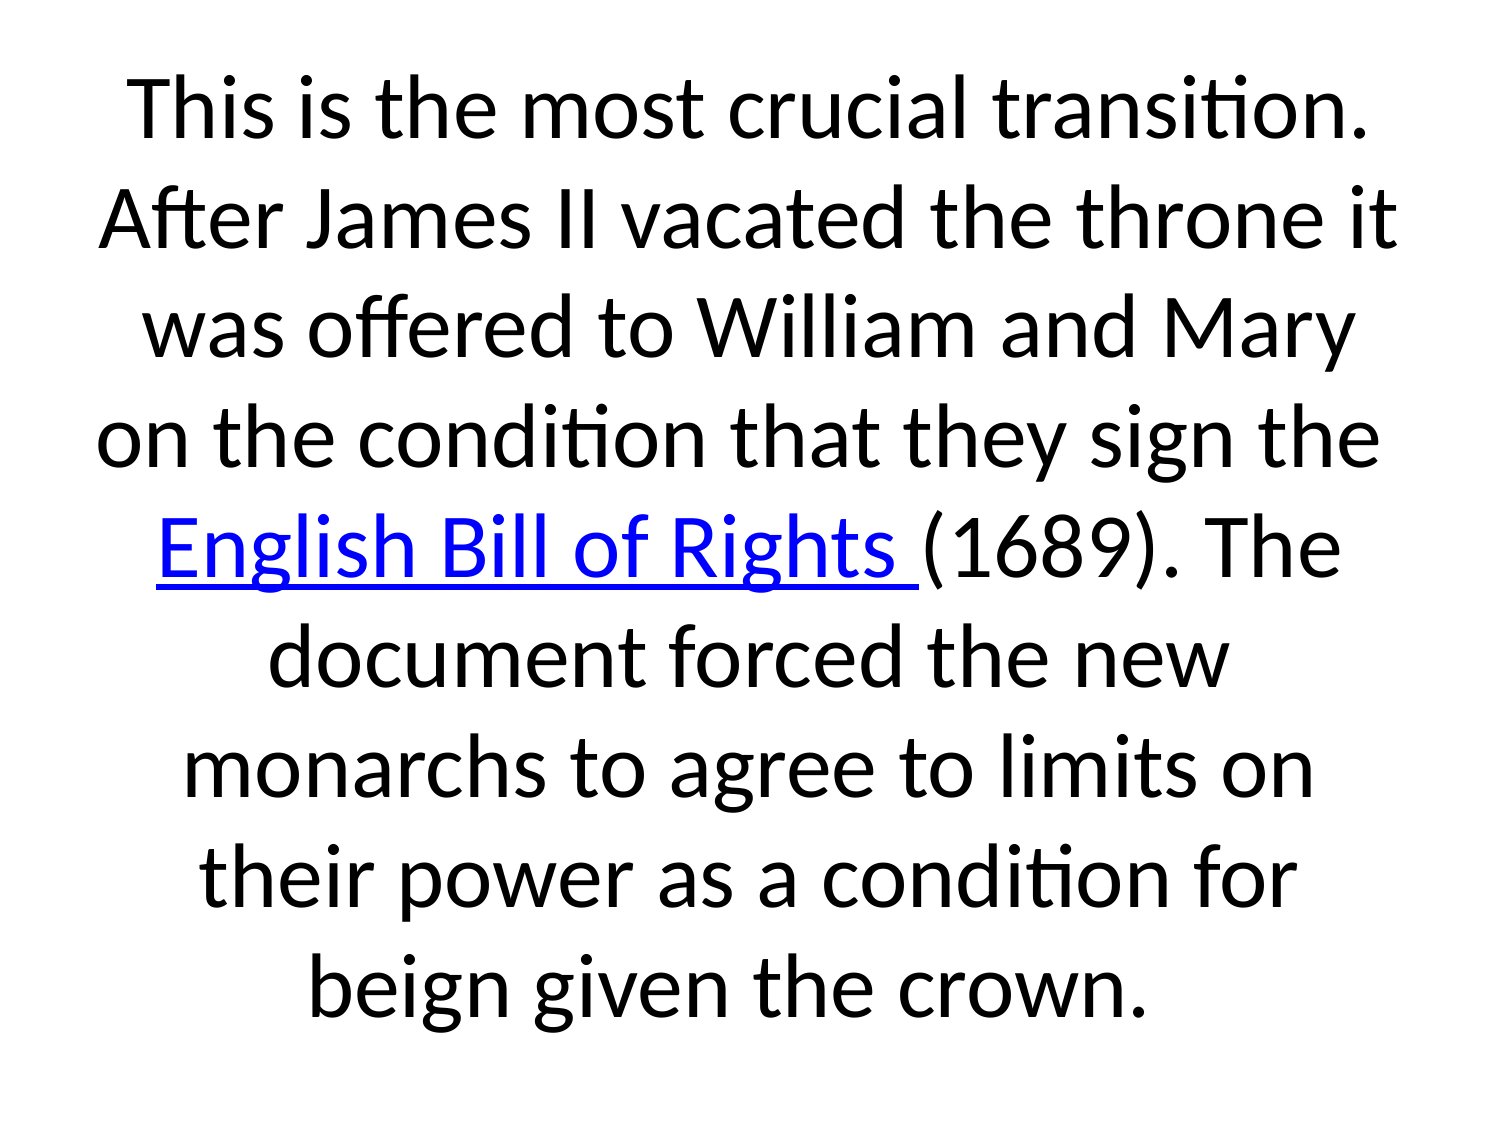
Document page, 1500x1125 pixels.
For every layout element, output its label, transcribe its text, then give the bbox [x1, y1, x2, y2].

title This is the most crucial transition. After James II vacated the throne it was offered to William and Mary on the condition that they sign the English Bill of Rights (1689). The document forced the new monarchs to agree to limits on their power as a condition for beign given the crown. [74, 44, 1426, 1038]
